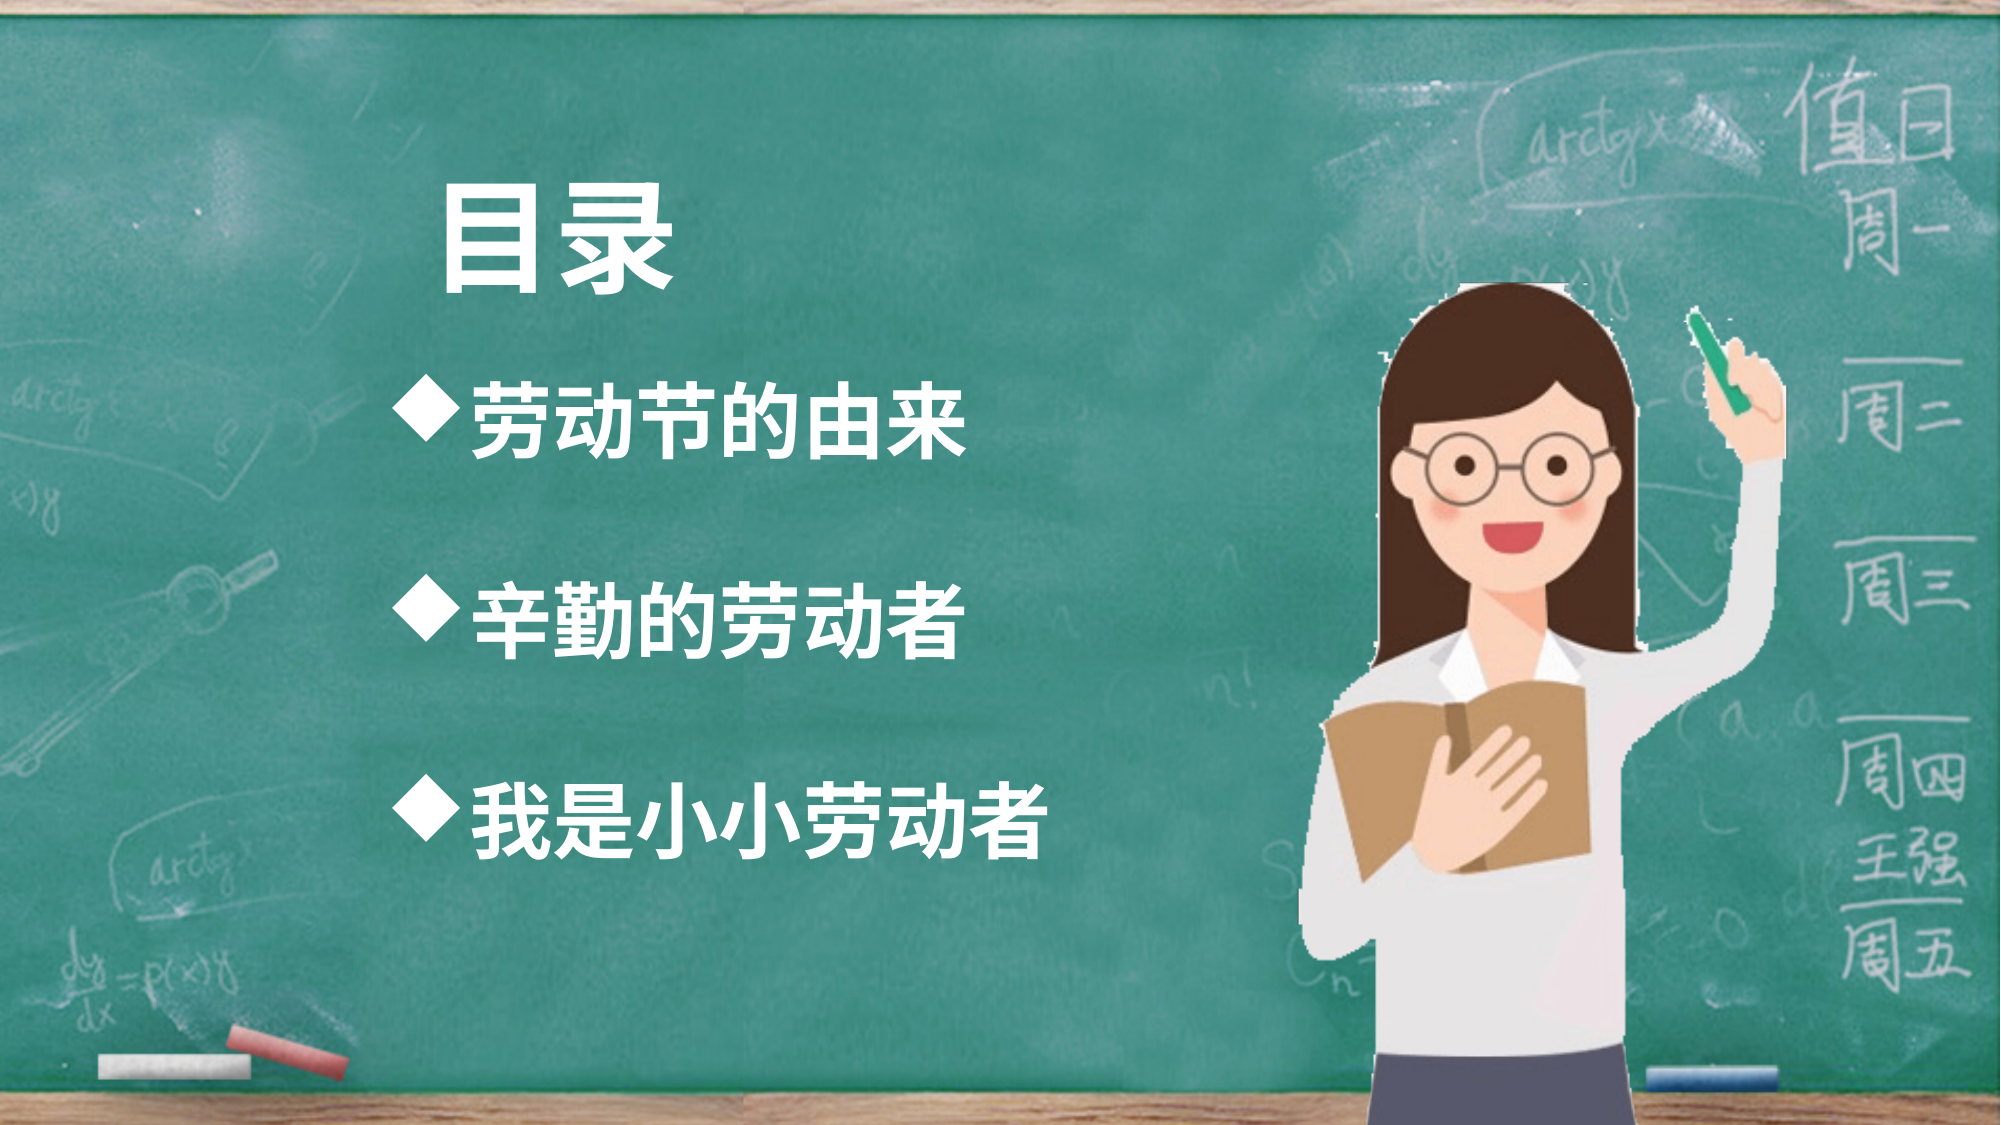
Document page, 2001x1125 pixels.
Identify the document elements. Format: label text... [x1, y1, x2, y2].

text_box 目录 [415, 151, 872, 316]
text_box 劳动节的由来 辛勤的劳动者 我是小小劳动者 [371, 361, 872, 977]
picture [0, 0, 2000, 1125]
